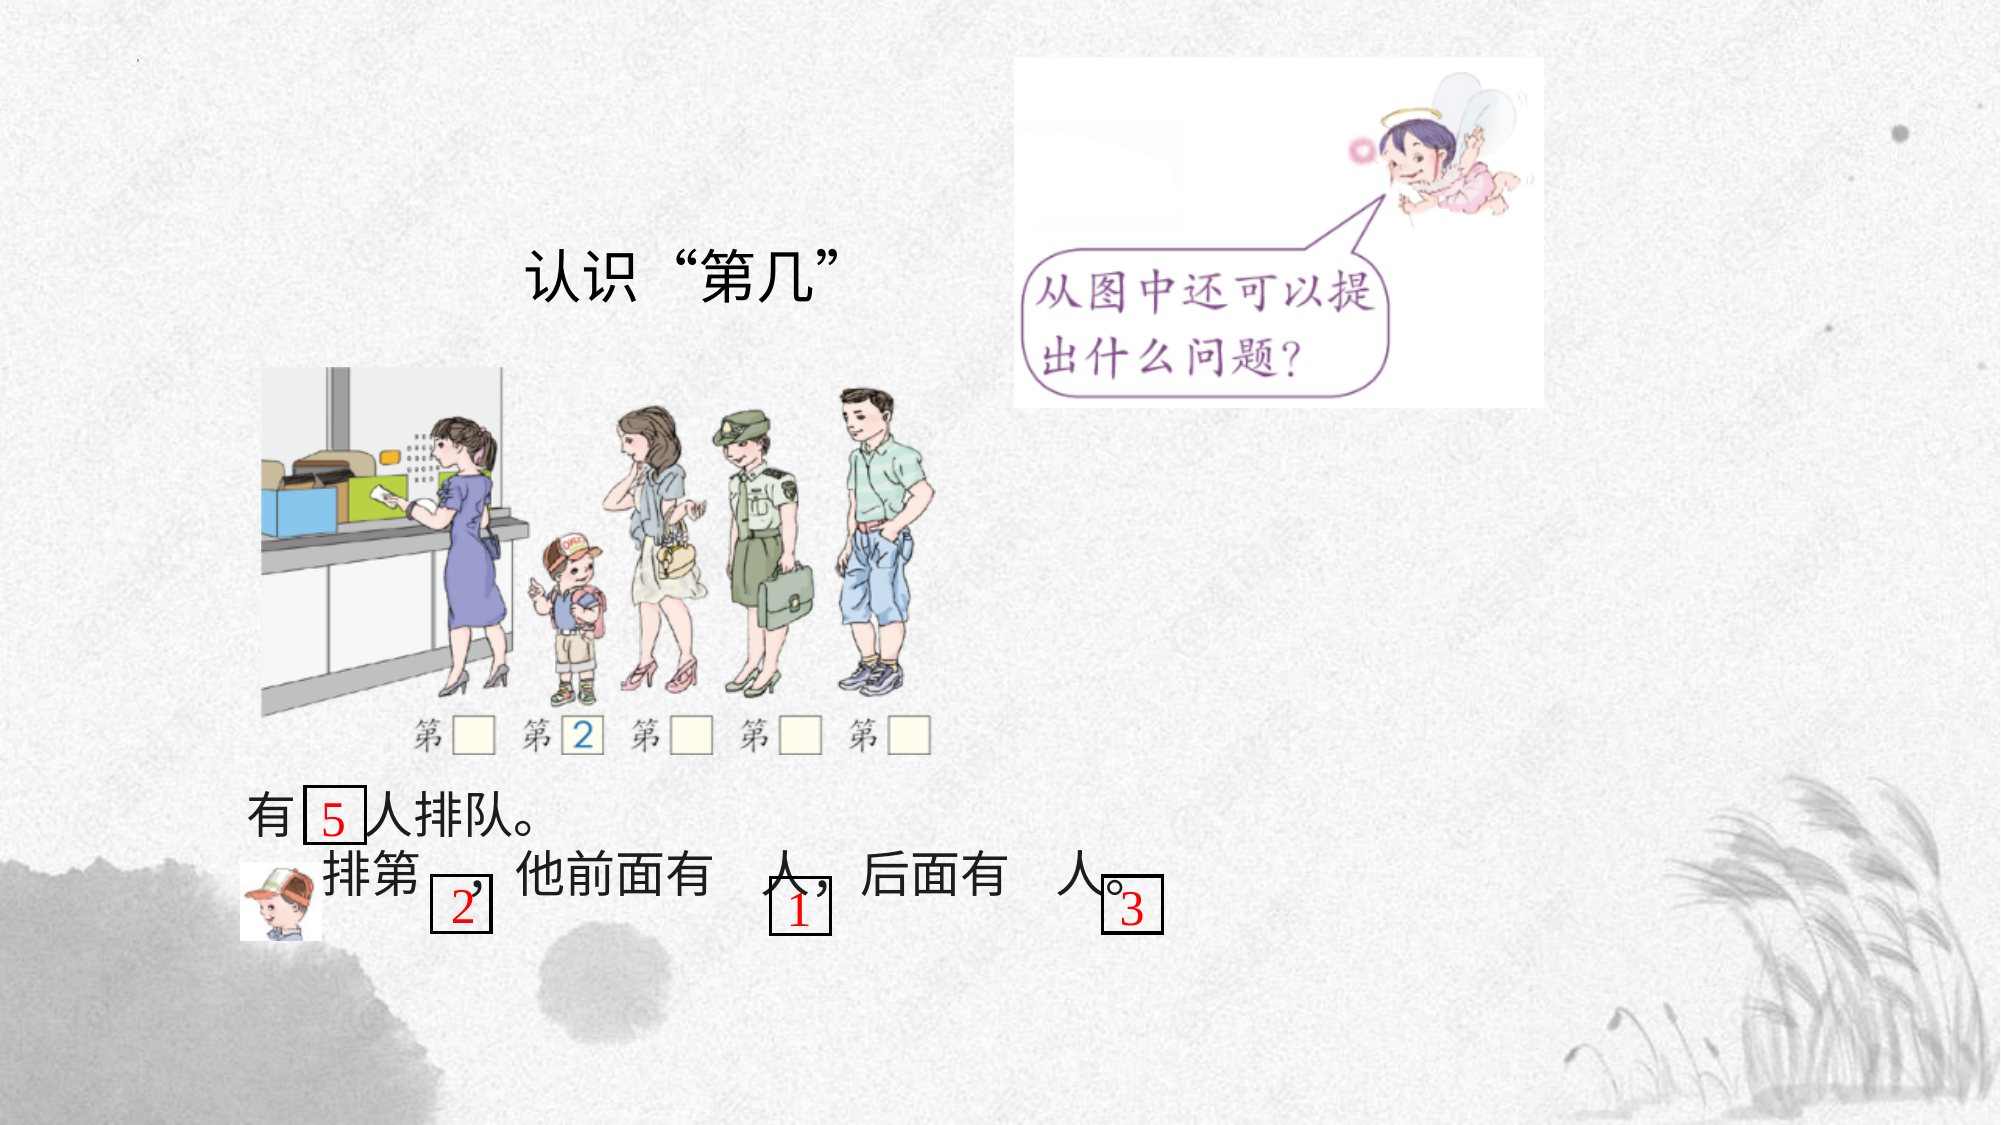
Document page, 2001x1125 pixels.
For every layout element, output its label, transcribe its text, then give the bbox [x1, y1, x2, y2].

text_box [240, 835, 1497, 941]
text_box 认识“第几” [349, 232, 1014, 318]
text_box 有 人排队。 [231, 776, 915, 860]
text_box 5 [306, 779, 374, 835]
picture [0, 0, 2001, 1125]
text_box [304, 786, 366, 835]
